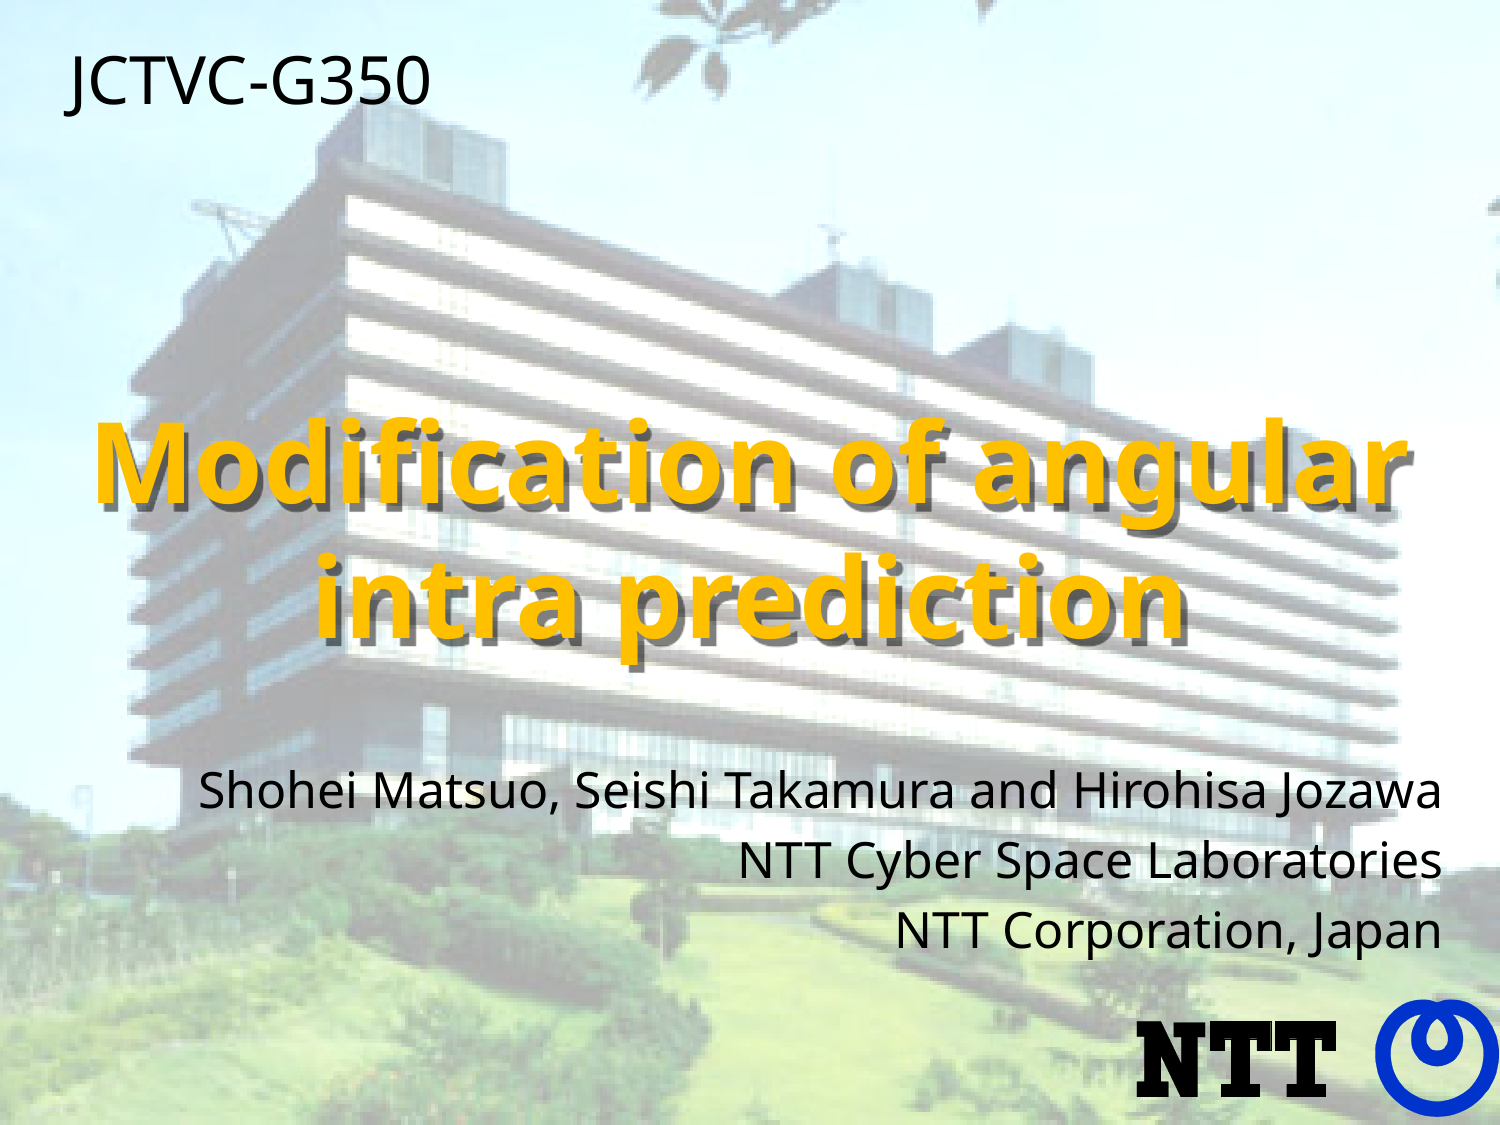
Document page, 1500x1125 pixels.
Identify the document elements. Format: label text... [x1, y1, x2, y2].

title Modification of angular intra prediction [35, 197, 1465, 670]
text_box JCTVC-G350 [54, 30, 561, 126]
subtitle Shohei Matsuo, Seishi Takamura and Hirohisa Jozawa NTT Cyber Space Laboratories NTT Corporation, Japan [96, 750, 1460, 1012]
